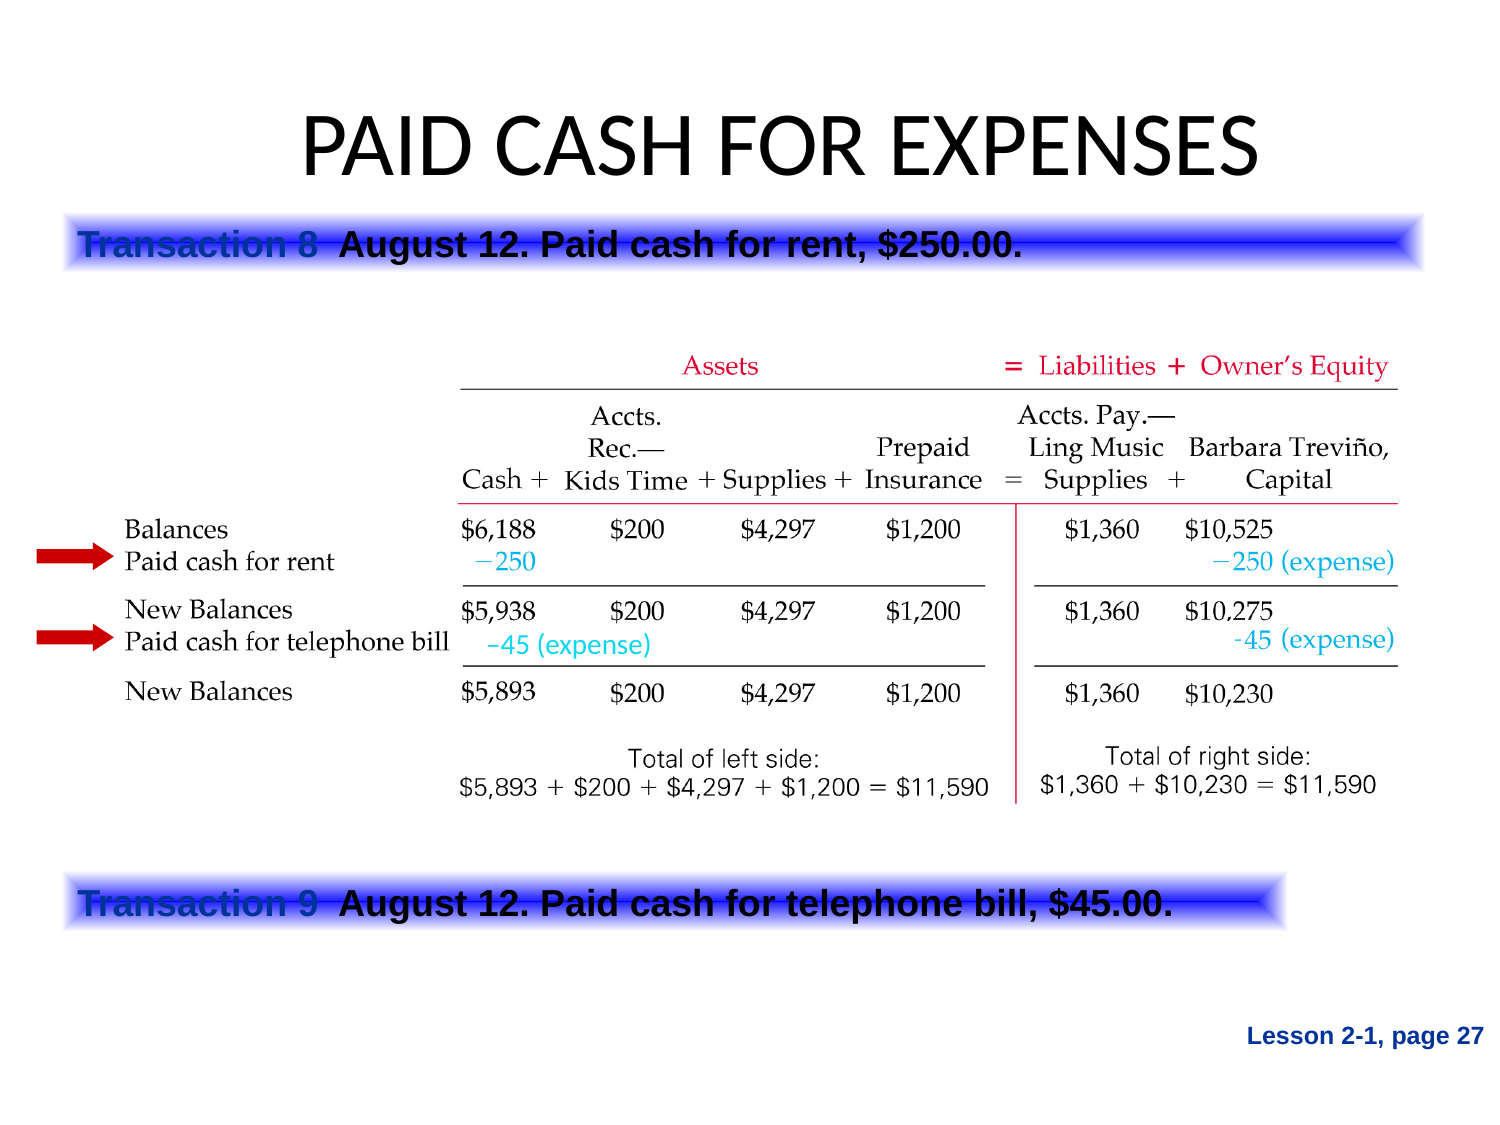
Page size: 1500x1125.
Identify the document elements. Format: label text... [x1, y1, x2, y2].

text_box [37, 543, 113, 569]
text_box Lesson 2-1, page 27 [1232, 1012, 1500, 1058]
text_box Transaction 9 August 12. Paid cash for telephone bill, $45.00. [62, 871, 1288, 932]
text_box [124, 349, 1488, 809]
text_box [37, 624, 113, 650]
title PAID CASH FOR EXPENSES [62, 45, 1500, 233]
text_box Transaction 8 August 12. Paid cash for rent, $250.00. [62, 212, 1425, 273]
